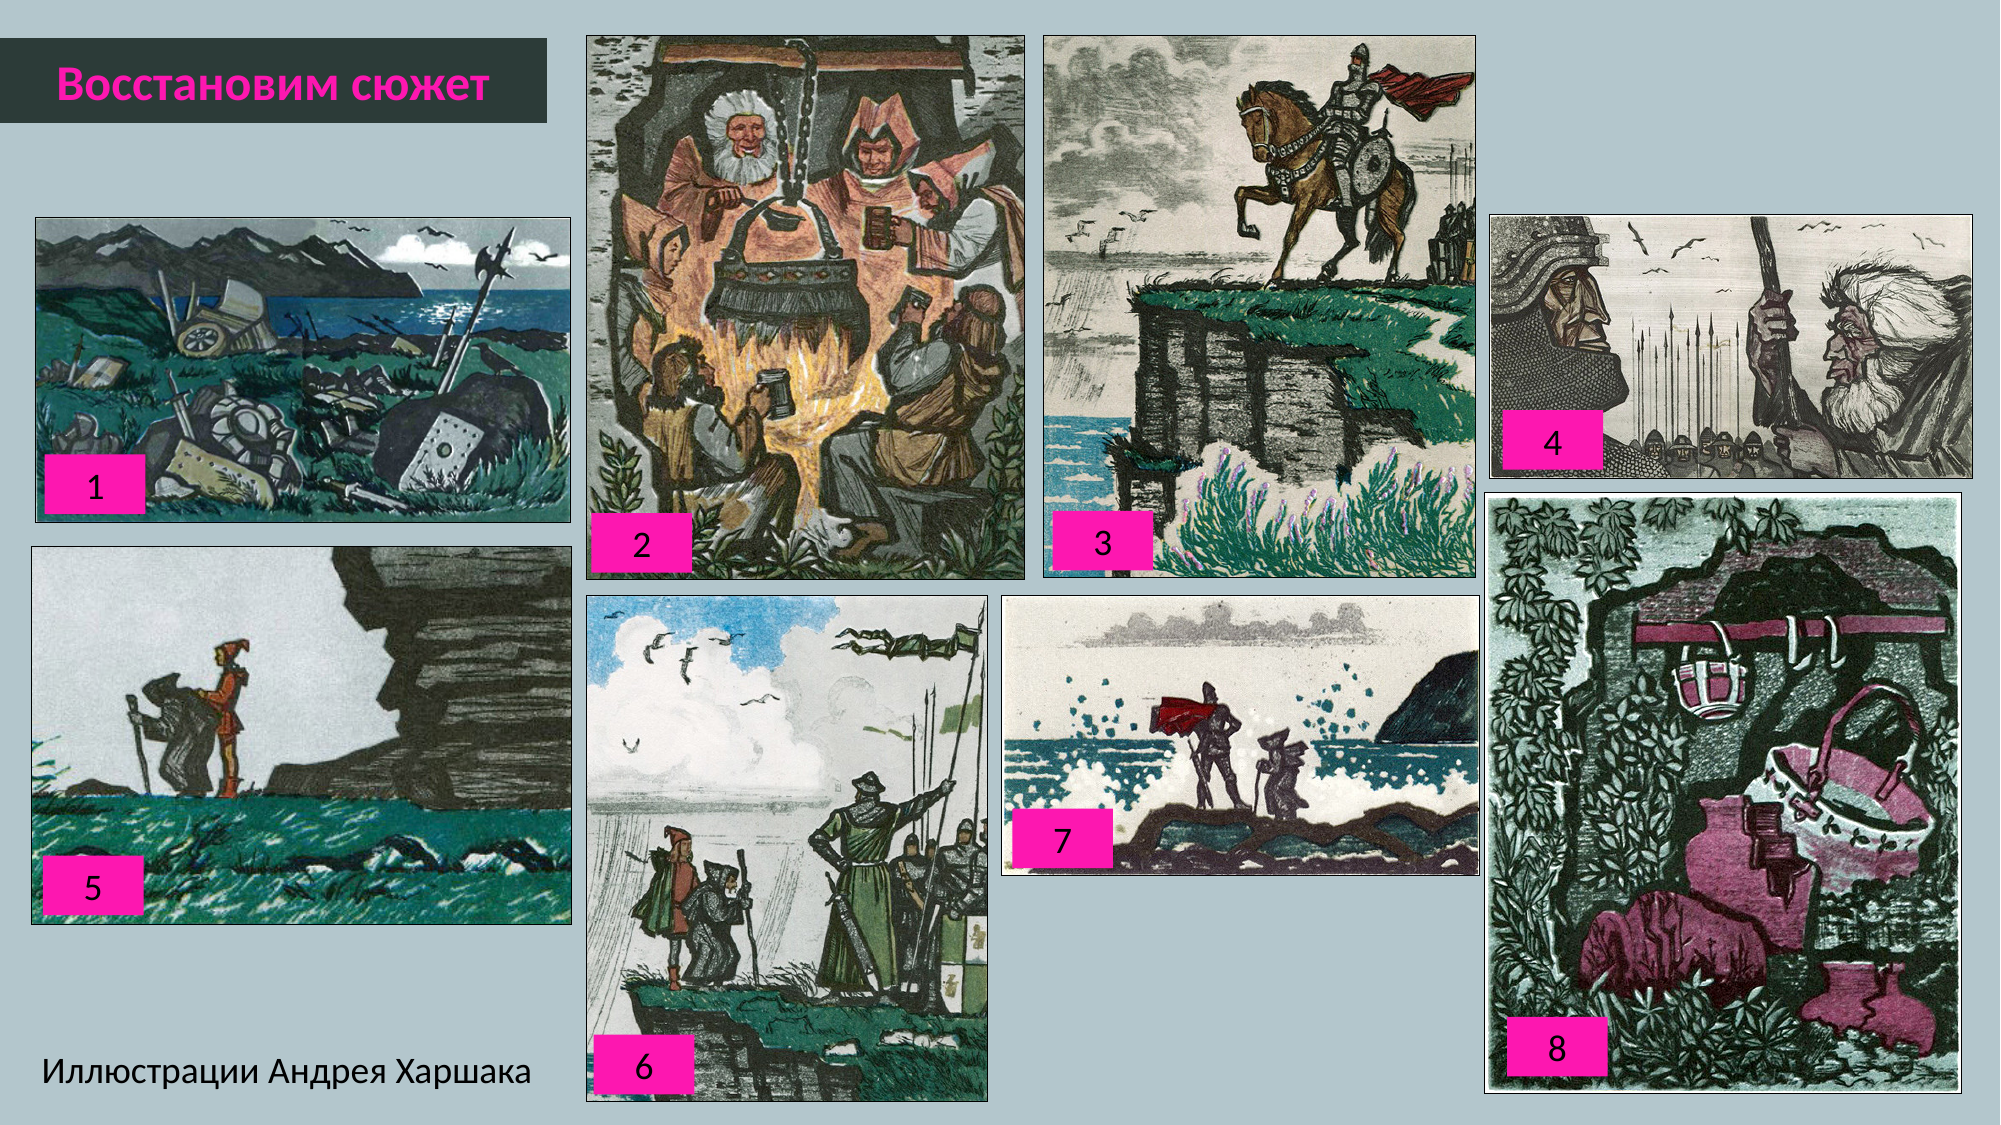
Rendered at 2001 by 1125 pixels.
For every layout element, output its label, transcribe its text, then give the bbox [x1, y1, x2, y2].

picture [1001, 595, 1480, 876]
picture [1043, 35, 1476, 578]
picture [586, 595, 988, 1101]
picture [31, 546, 572, 925]
picture [586, 35, 1025, 580]
picture [1489, 214, 1973, 479]
picture [1484, 492, 1962, 1094]
text_box Иллюстрации Андрея Харшака [26, 1038, 551, 1099]
picture [35, 217, 571, 523]
text_box Восстановим сюжет [0, 38, 547, 123]
